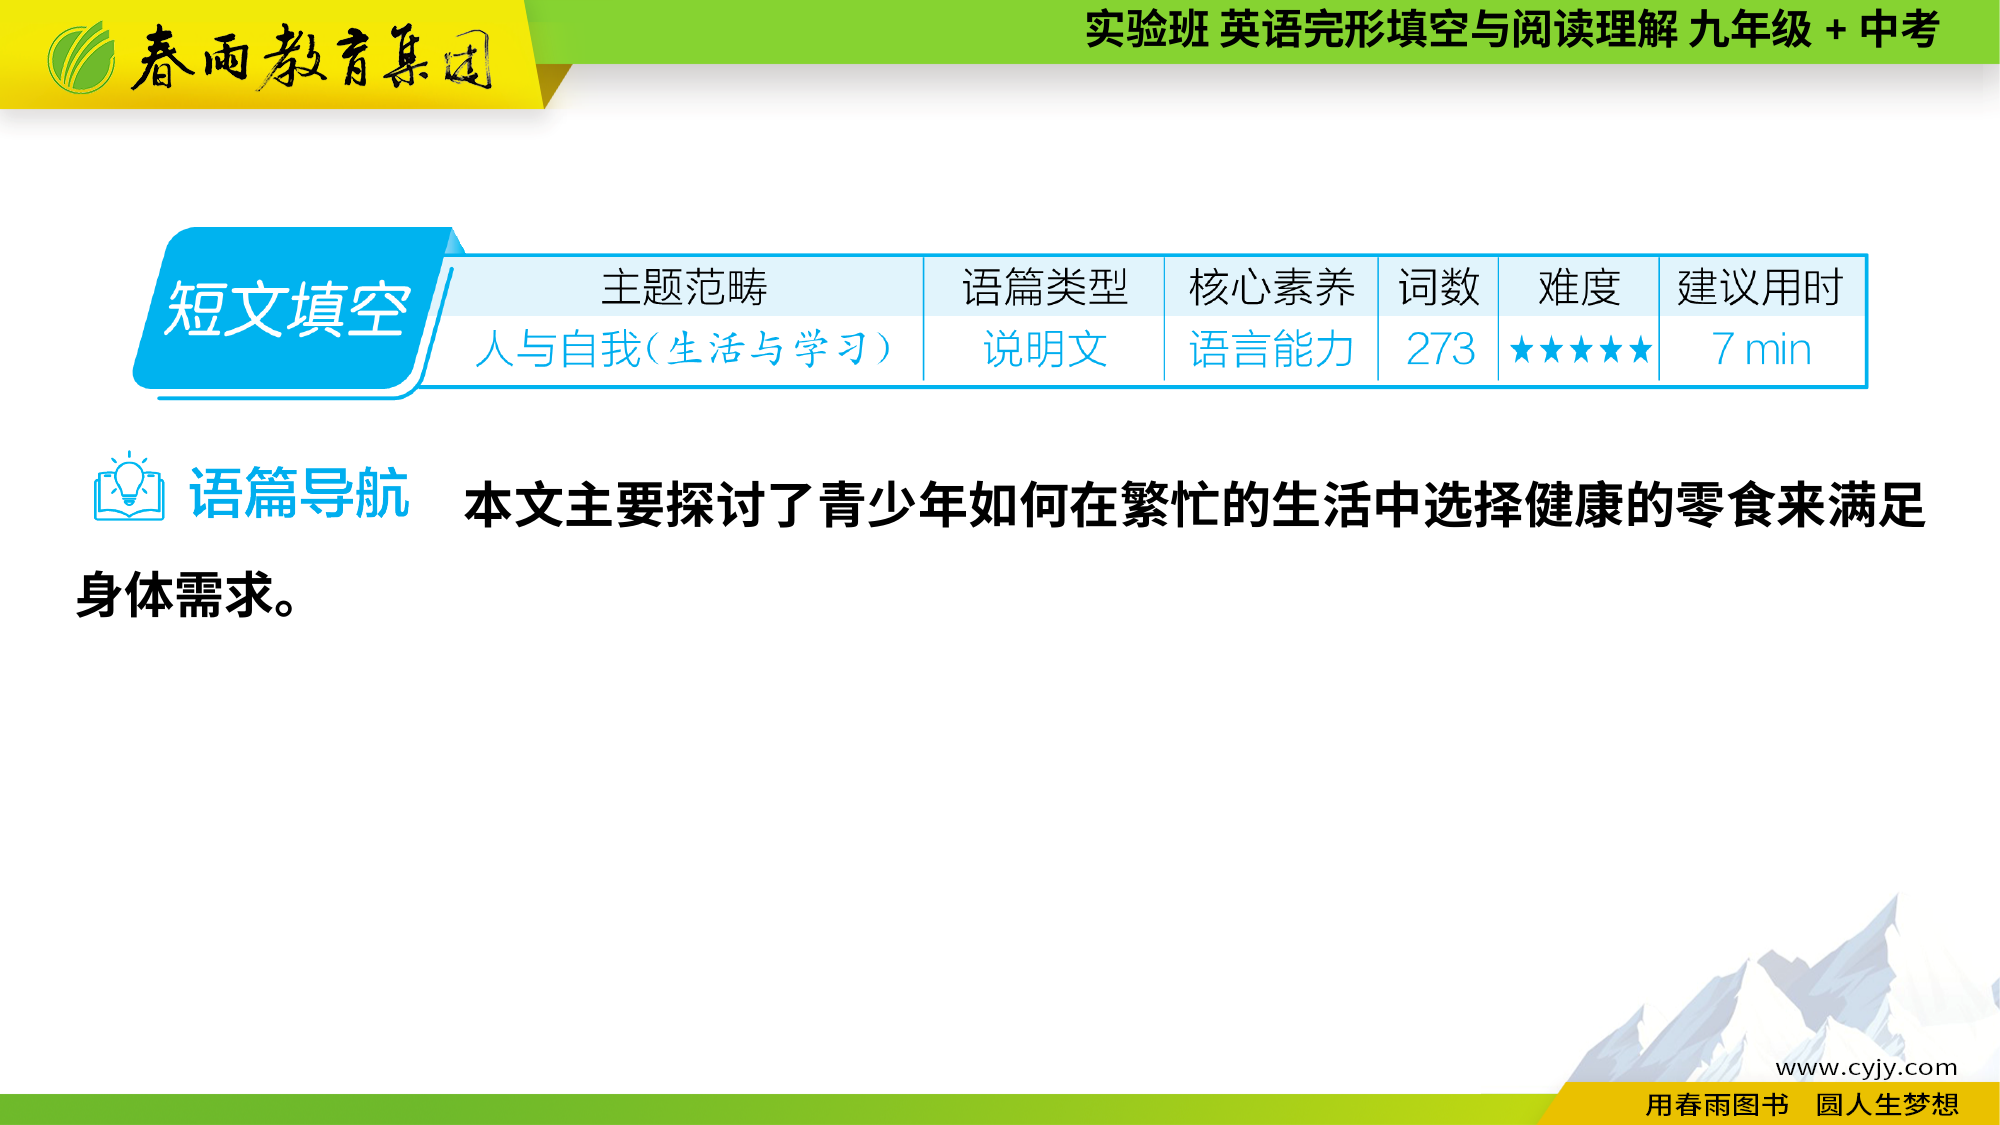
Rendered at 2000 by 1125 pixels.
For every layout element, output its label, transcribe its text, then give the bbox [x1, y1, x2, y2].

list 本文主要探讨了青少年如何在繁忙的生活中选择健康的零食来满足身体需求。 [59, 436, 1944, 634]
picture [0, 0, 2000, 1125]
